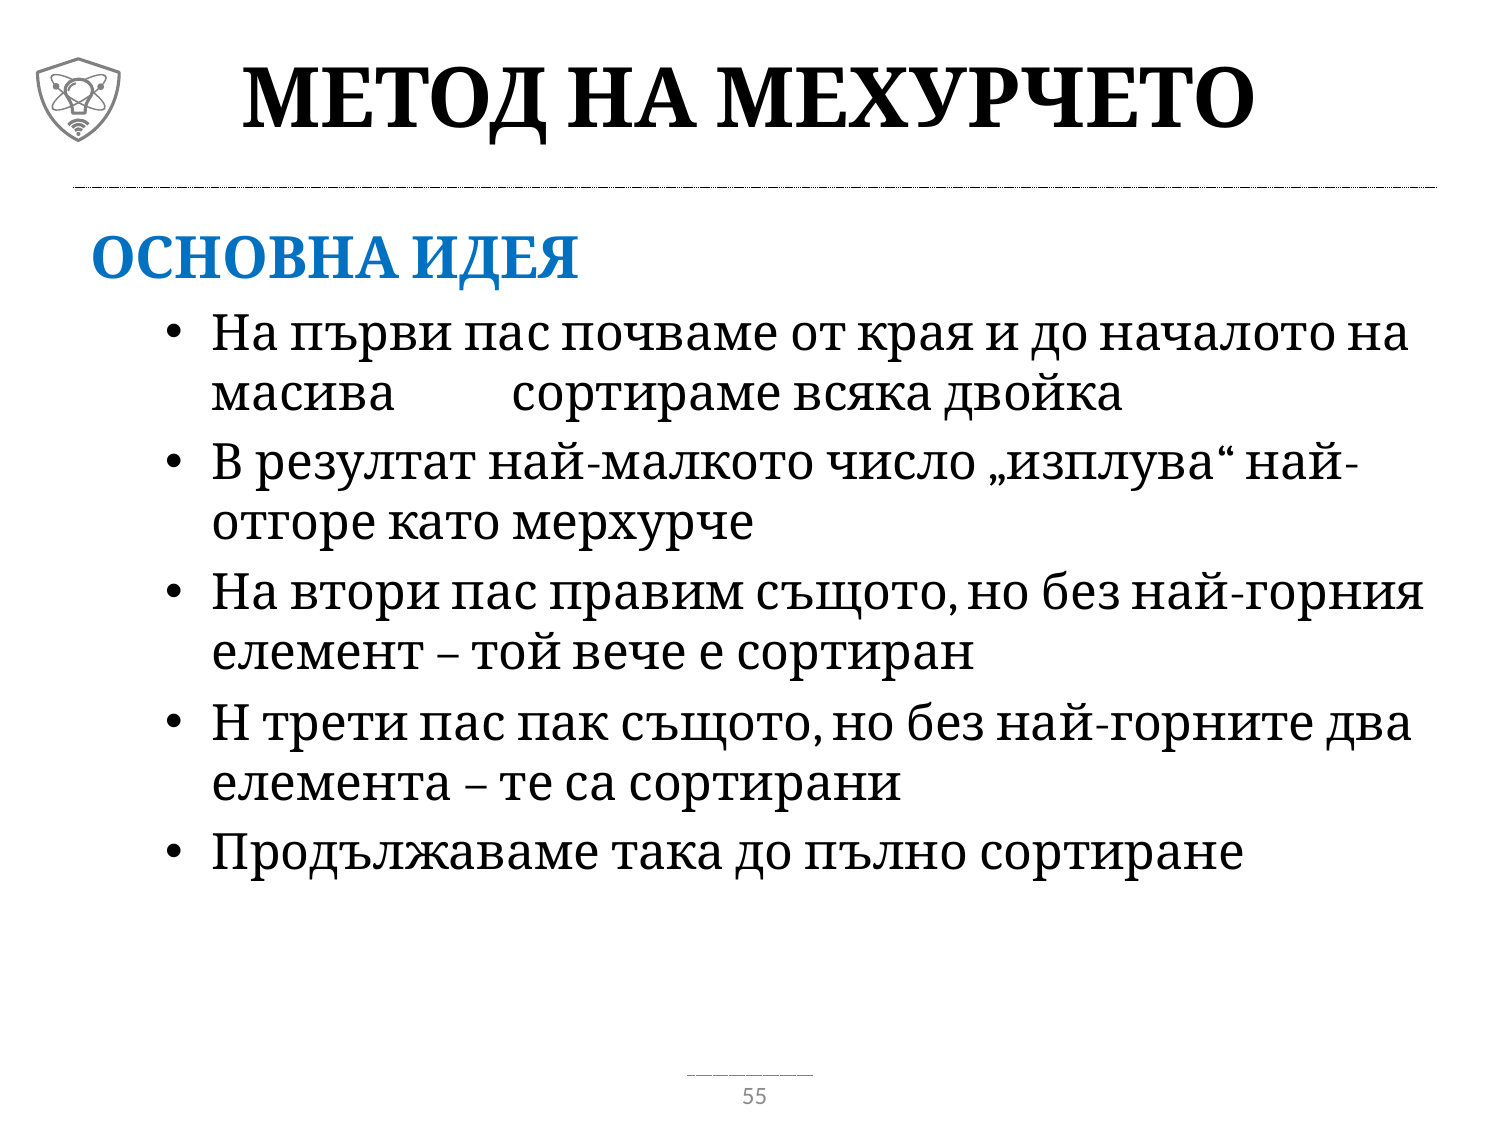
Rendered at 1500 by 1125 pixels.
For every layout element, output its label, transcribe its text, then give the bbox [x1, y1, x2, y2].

title Метод на мехурчето [0, 0, 1500, 188]
slide_number 55 [579, 1065, 930, 1125]
list Основна идея На първи пас почваме от края и до началото на масива сортираме всяка двойка В резултат най-малкото число „изплува“ най-отгоре като мерхурче На втори пас правим същото, но без най-горния елемент – той вече е сортиран Н трети пас пак същото, но без най-горните два елемента – те са сортирани Продължаваме така до пълно сортиране [75, 212, 1450, 1063]
